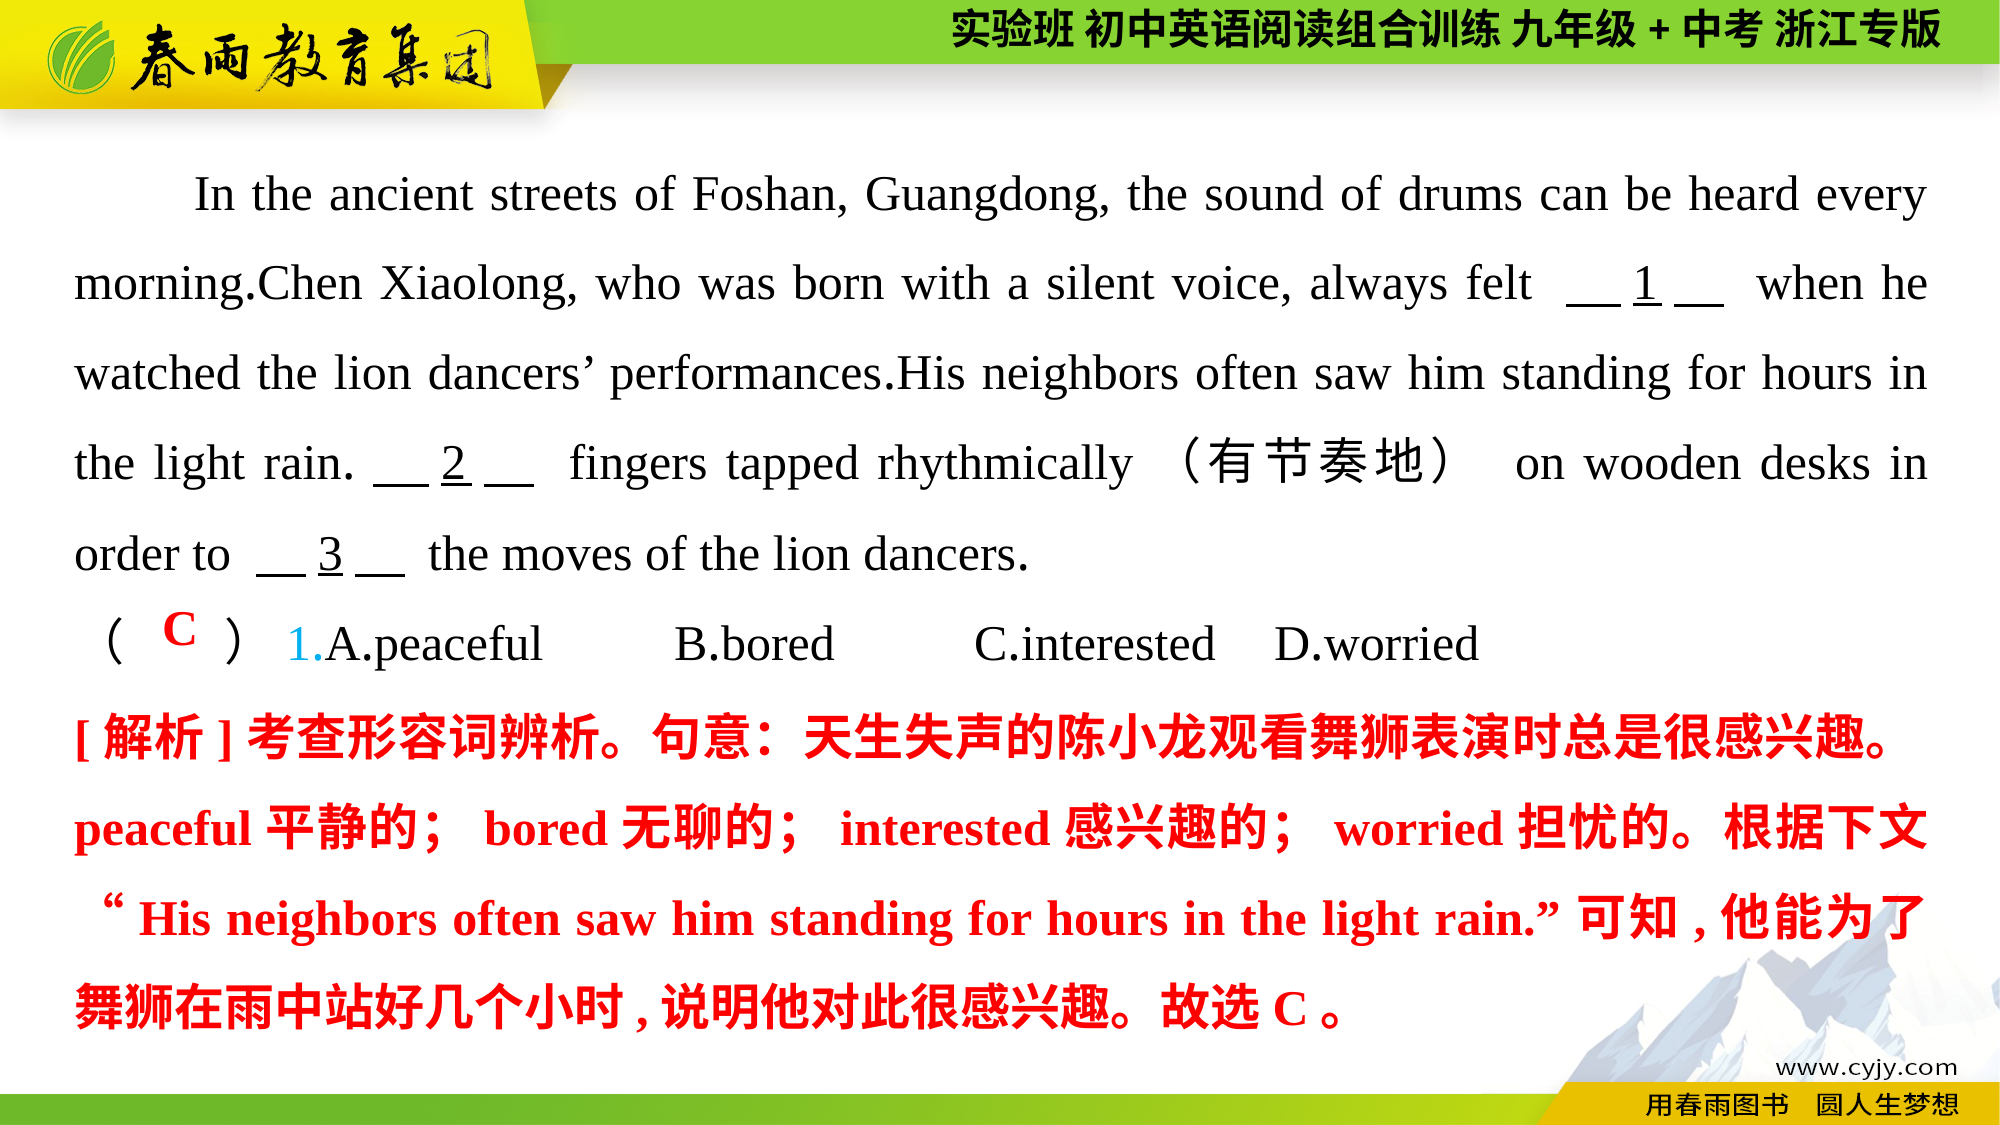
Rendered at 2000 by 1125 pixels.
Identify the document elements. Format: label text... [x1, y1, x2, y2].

text_box （ ）1.A.peaceful B.bored C.interested D.worried [59, 572, 1944, 667]
picture [0, 0, 2000, 1125]
text_box C [147, 587, 213, 663]
text_box [解析]考查形容词辨析。句意：天生失声的陈小龙观看舞狮表演时总是很感兴趣。peaceful平静的；bored无聊的；interested感兴趣的；worried担忧的。根据下文“His neighbors often saw him standing for hours in the light rain.”可知,他能为了舞狮在雨中站好几个小时,说明他对此很感兴趣。故选C。 [59, 667, 1944, 1043]
list In the ancient streets of Foshan, Guangdong, the sound of drums can be heard every morning.Chen Xiaolong, who was born with a silent voice, always felt 1 when he watched the lion dancers’ performances.His neighbors often saw him standing for hours in the light rain. 2 fingers tapped rhythmically（有节奏地） on wooden desks in order to 3 the moves of the lion dancers. [59, 122, 1944, 572]
